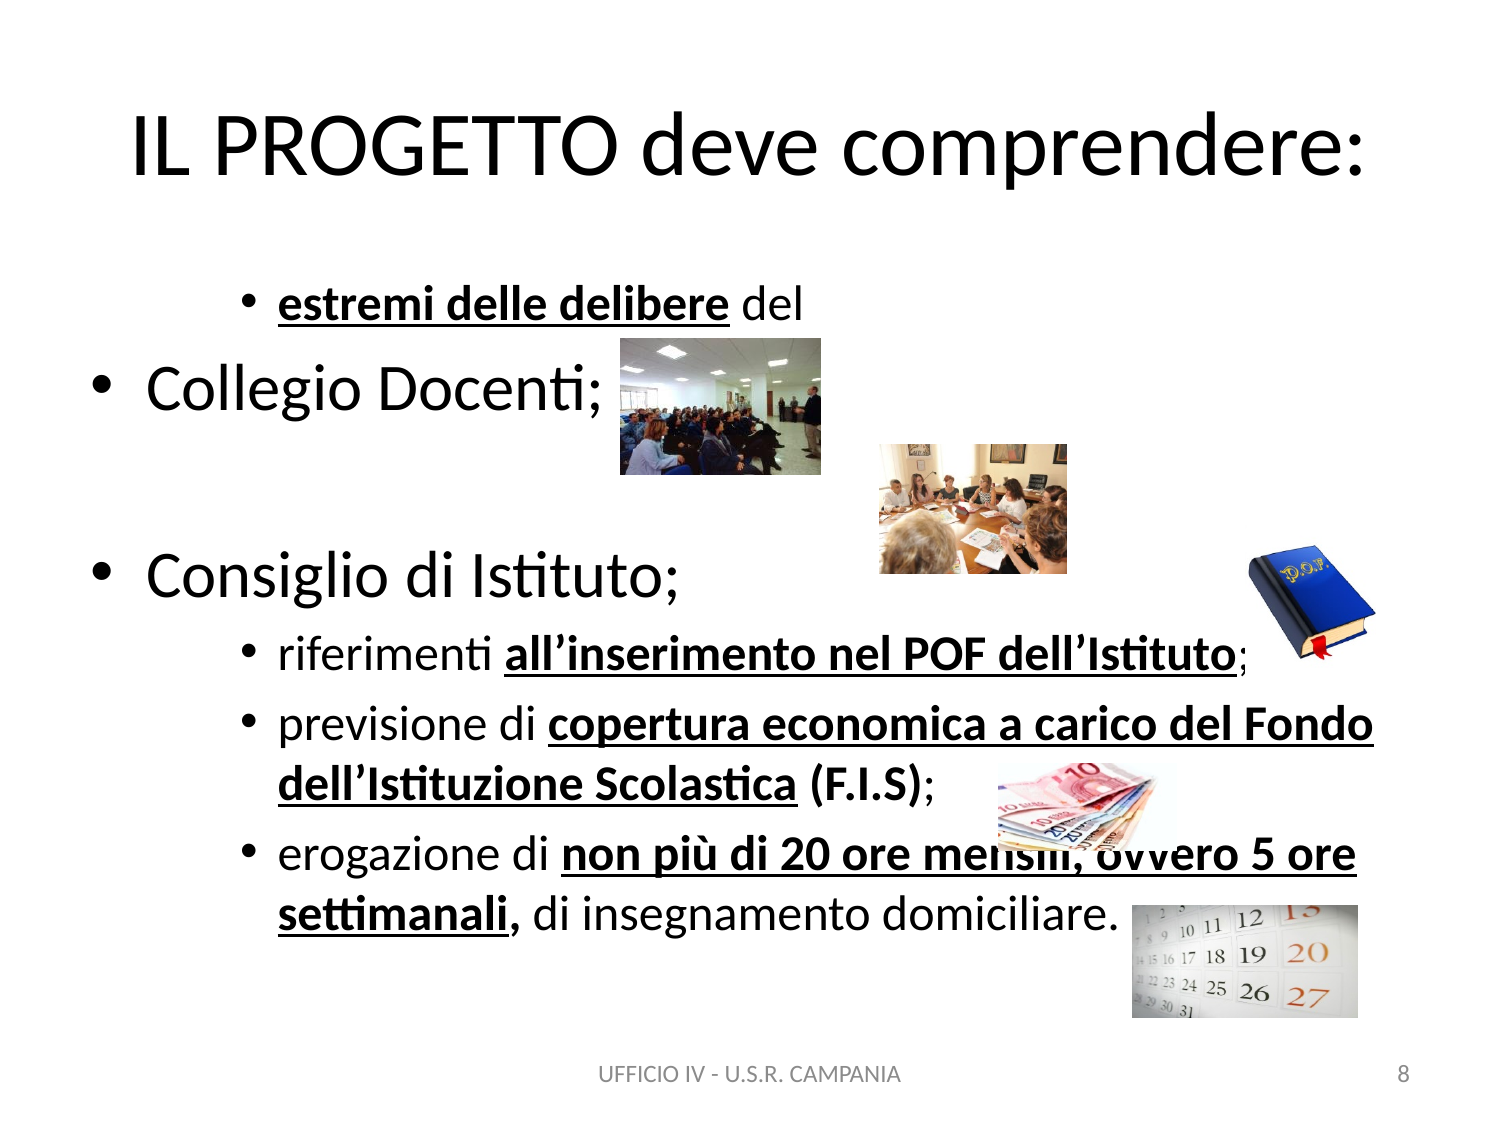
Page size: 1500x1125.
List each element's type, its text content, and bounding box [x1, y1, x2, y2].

footer UFFICIO IV - U.S.R. CAMPANIA [512, 1042, 988, 1103]
picture [1132, 904, 1358, 1019]
picture [1244, 524, 1377, 680]
picture [997, 762, 1177, 851]
list estremi delle delibere del Collegio Docenti; Consiglio di Istituto; riferimenti all’inserimento nel POF dell’Istituto; previsione di copertura economica a carico del Fondo dell’Istituzione Scolastica (F.I.S); erogazione di non più di 20 ore mensili, ovvero 5 ore settimanali, di insegnamento domiciliare. [75, 172, 1425, 1059]
picture [879, 444, 1067, 574]
slide_number 8 [1074, 1042, 1425, 1103]
title IL PROGETTO deve comprendere: [75, 45, 1425, 172]
picture [619, 337, 822, 475]
